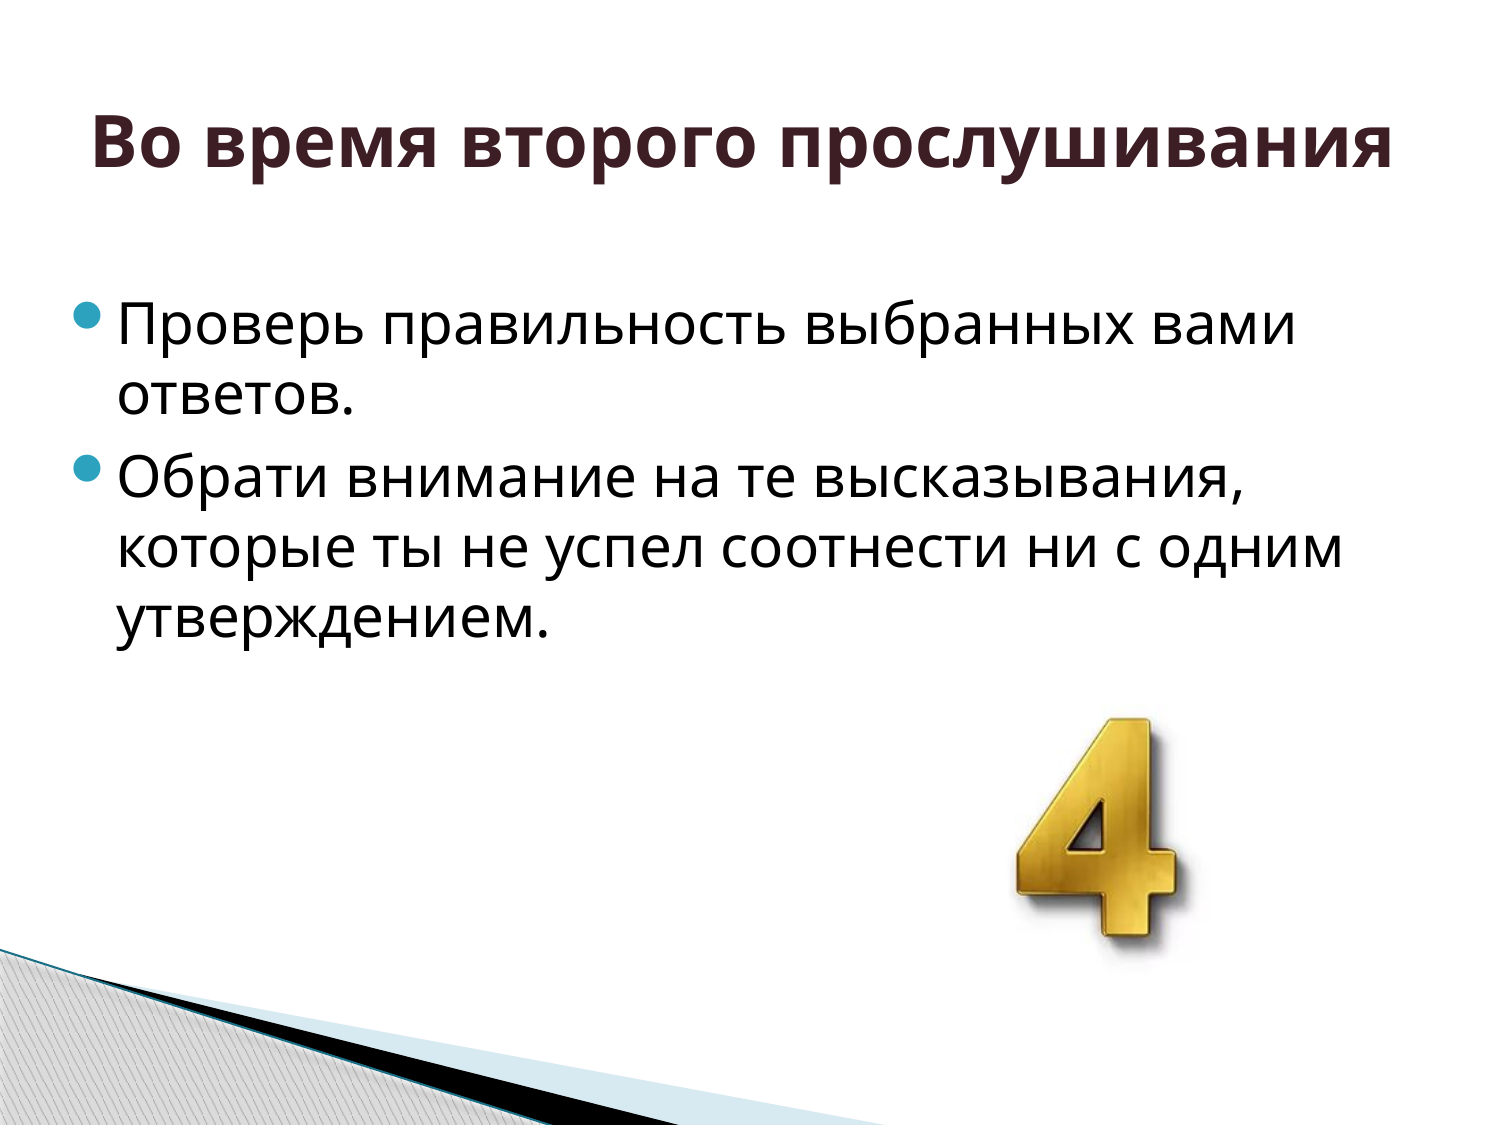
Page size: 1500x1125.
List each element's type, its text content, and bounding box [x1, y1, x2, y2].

list Проверь правильность выбранных вами ответов. Обрати внимание на те высказывания, которые ты не успел соотнести ни с одним утверждением. [41, 278, 1425, 986]
title Во время второго прослушивания [75, 45, 1425, 233]
picture [950, 684, 1243, 977]
